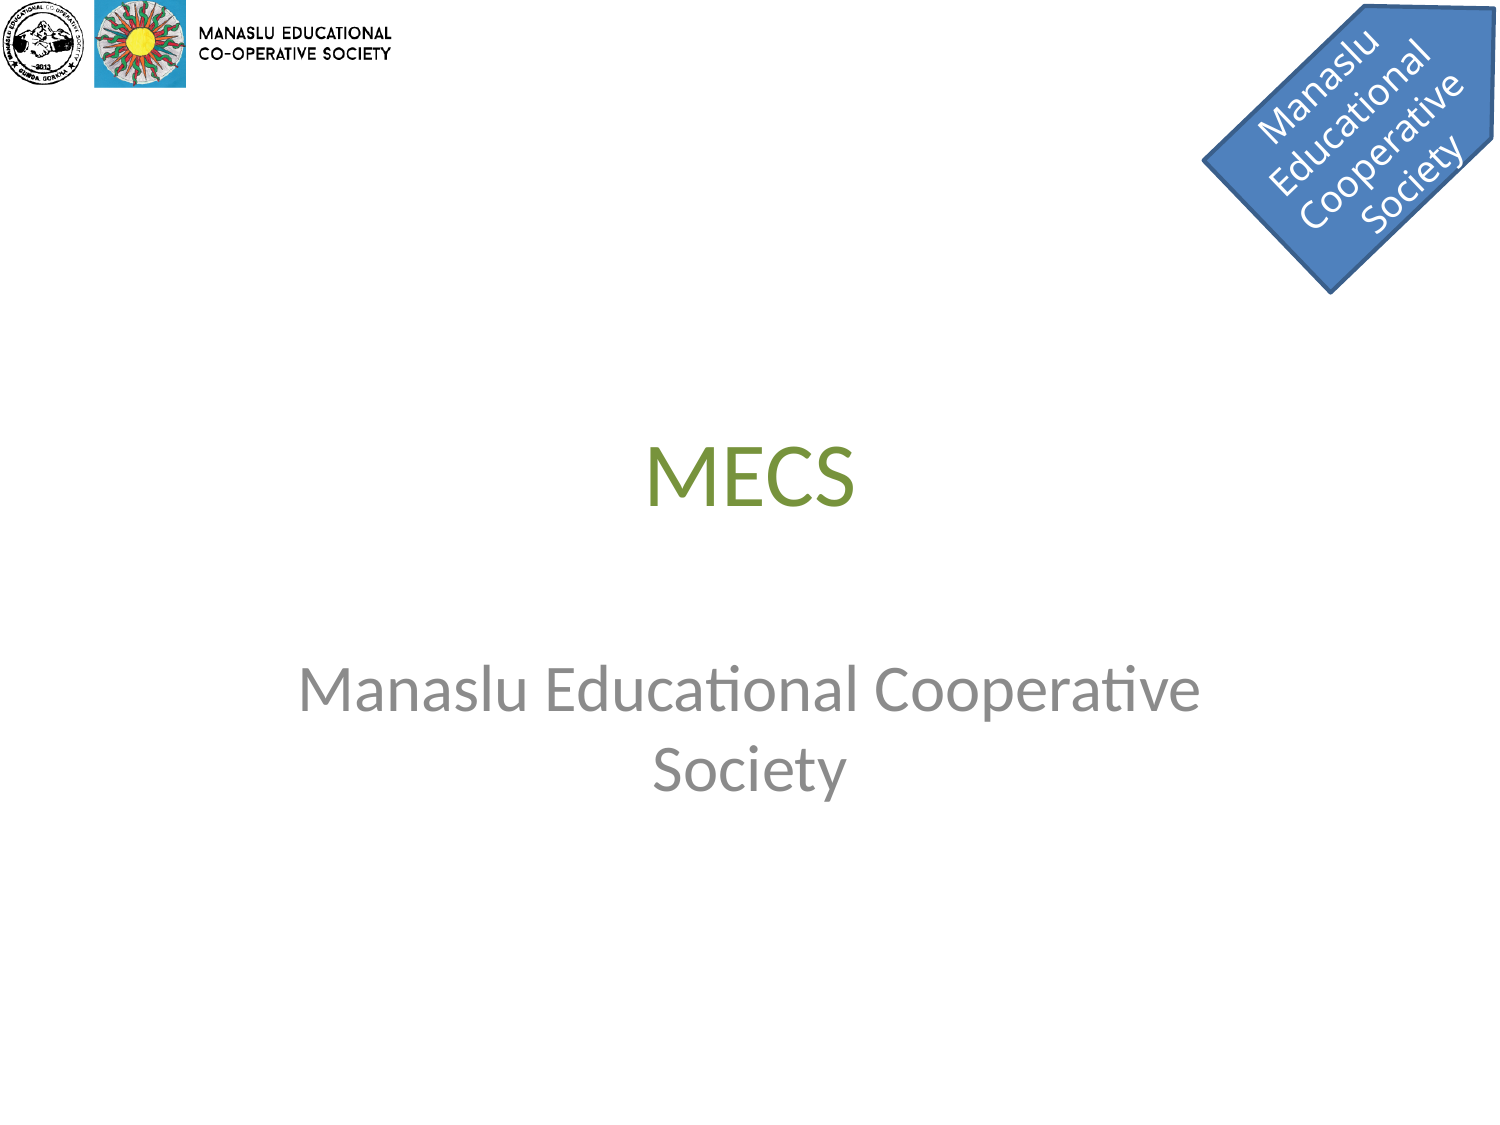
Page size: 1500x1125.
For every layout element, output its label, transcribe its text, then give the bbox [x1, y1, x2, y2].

subtitle Manaslu Educational Cooperative Society [225, 637, 1275, 925]
picture [0, 0, 398, 88]
title MECS [112, 349, 1388, 591]
